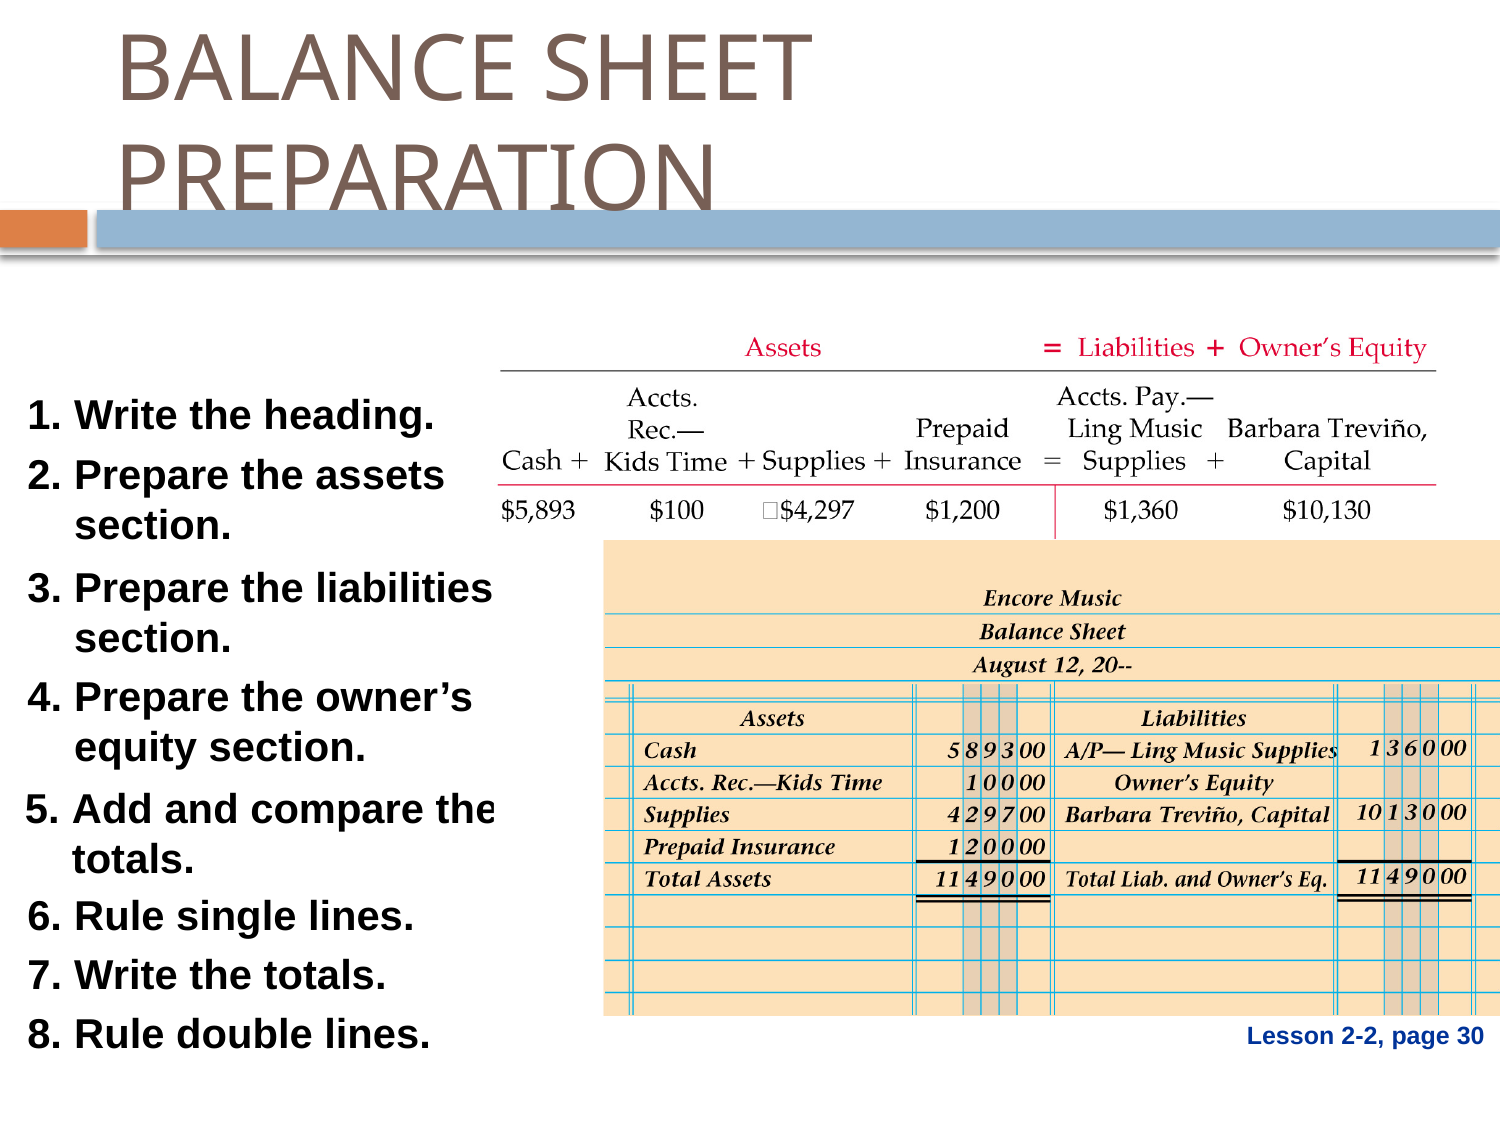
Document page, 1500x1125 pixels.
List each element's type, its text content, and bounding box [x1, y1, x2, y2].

text_box 7. Write the totals. [12, 940, 487, 999]
text_box 4. Prepare the owner’s equity section. [12, 662, 487, 778]
text_box 5. Add and compare the totals. [10, 774, 487, 890]
text_box 3. Prepare the liabilities section. [12, 553, 487, 662]
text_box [493, 320, 1500, 1016]
text_box Lesson 2-2, page 30 [1232, 1024, 1500, 1058]
text_box 2. Prepare the assets section. [12, 440, 479, 553]
text_box 6. Rule single lines. [12, 881, 487, 940]
title BALANCE SHEET PREPARATION [99, 37, 1438, 200]
text_box 8. Rule double lines. [12, 999, 1025, 1065]
text_box 1. Write the heading. [12, 380, 479, 440]
